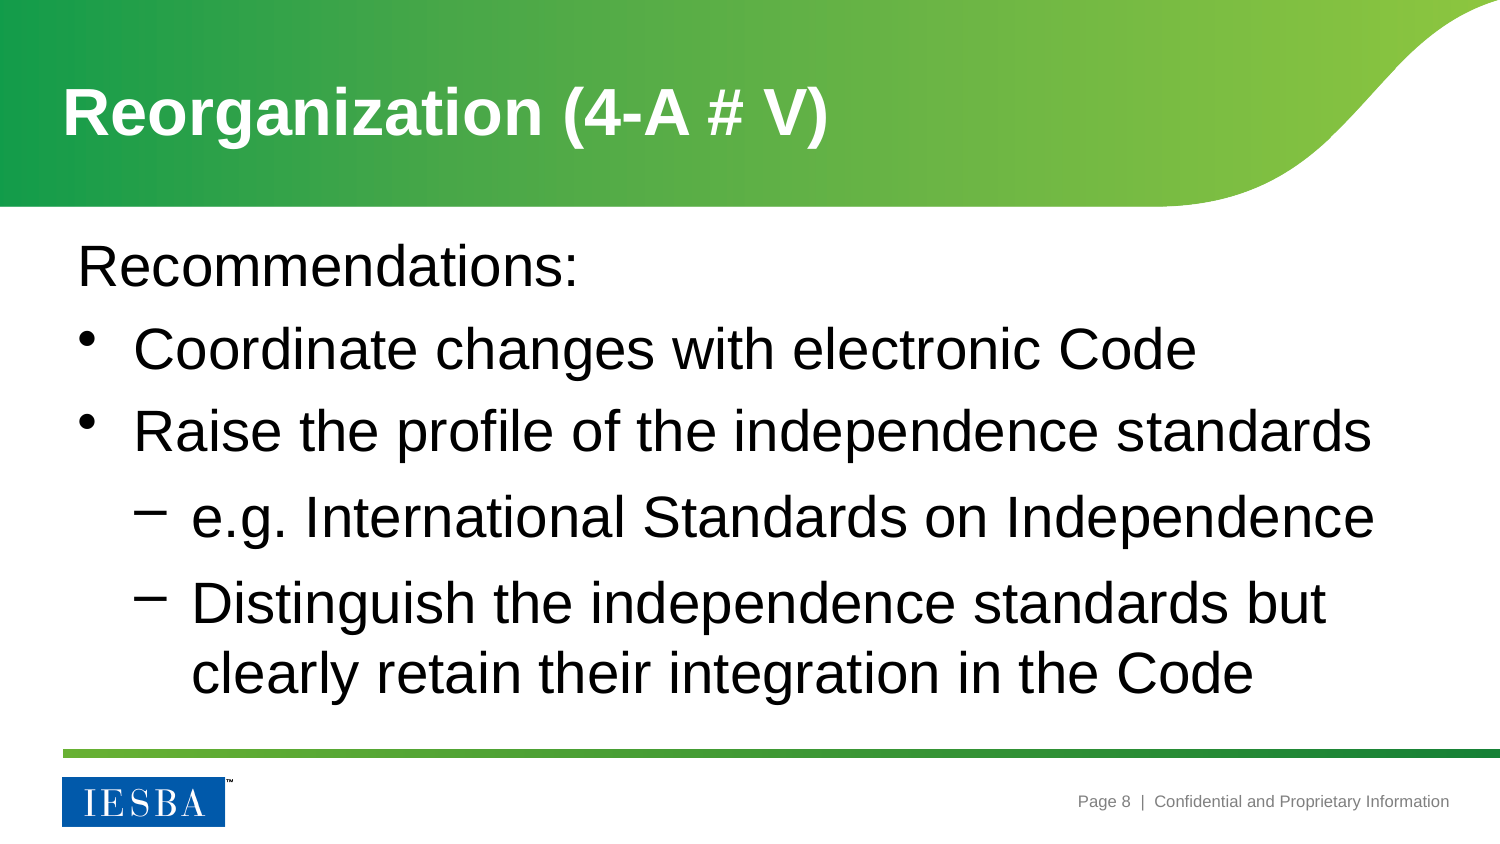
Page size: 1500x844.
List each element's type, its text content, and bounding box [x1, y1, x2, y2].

title Reorganization (4-A # V) [62, 75, 1300, 142]
picture [0, 0, 1500, 207]
picture [62, 777, 233, 827]
list Recommendations: Coordinate changes with electronic Code Raise the profile of the independence standards e.g. International Standards on Independence Distinguish the independence standards but clearly retain their integration in the Code [62, 220, 1450, 724]
